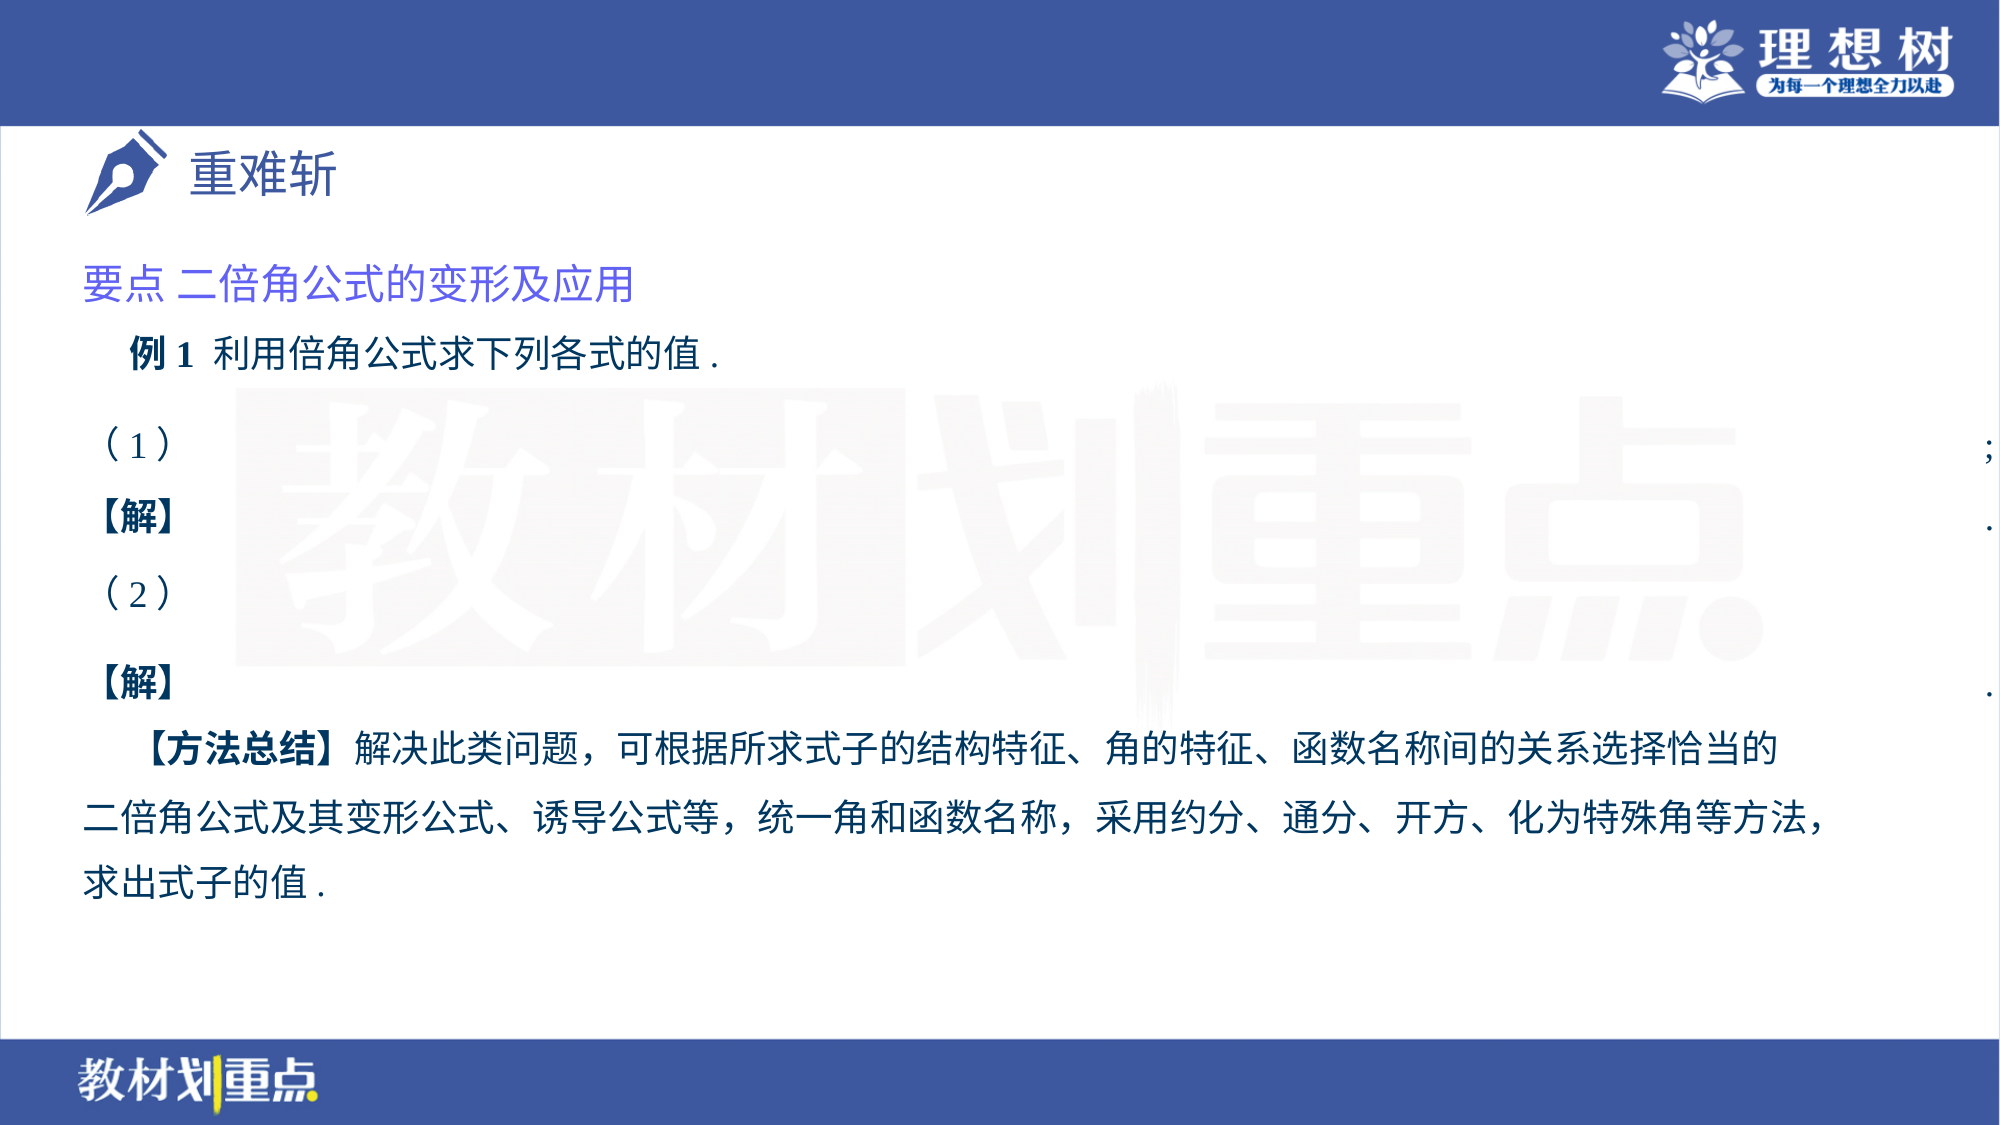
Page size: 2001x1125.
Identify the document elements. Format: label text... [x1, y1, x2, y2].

text_box 重难斩 [188, 129, 485, 216]
text_box 例1 利用倍角公式求下列各式的值. [82, 308, 1817, 368]
text_box 要点 二倍角公式的变形及应用 [82, 236, 1817, 308]
picture [0, 0, 2000, 1125]
text_box 【方法总结】解决此类问题，可根据所求式子的结构特征、角的特征、函数名称间的关系选择恰当的 二倍角公式及其变形公式、诱导公式等，统一角和函数名称，采用约分、通分、开方、化为特殊角等方法， 求出式子的值. [82, 701, 1817, 898]
